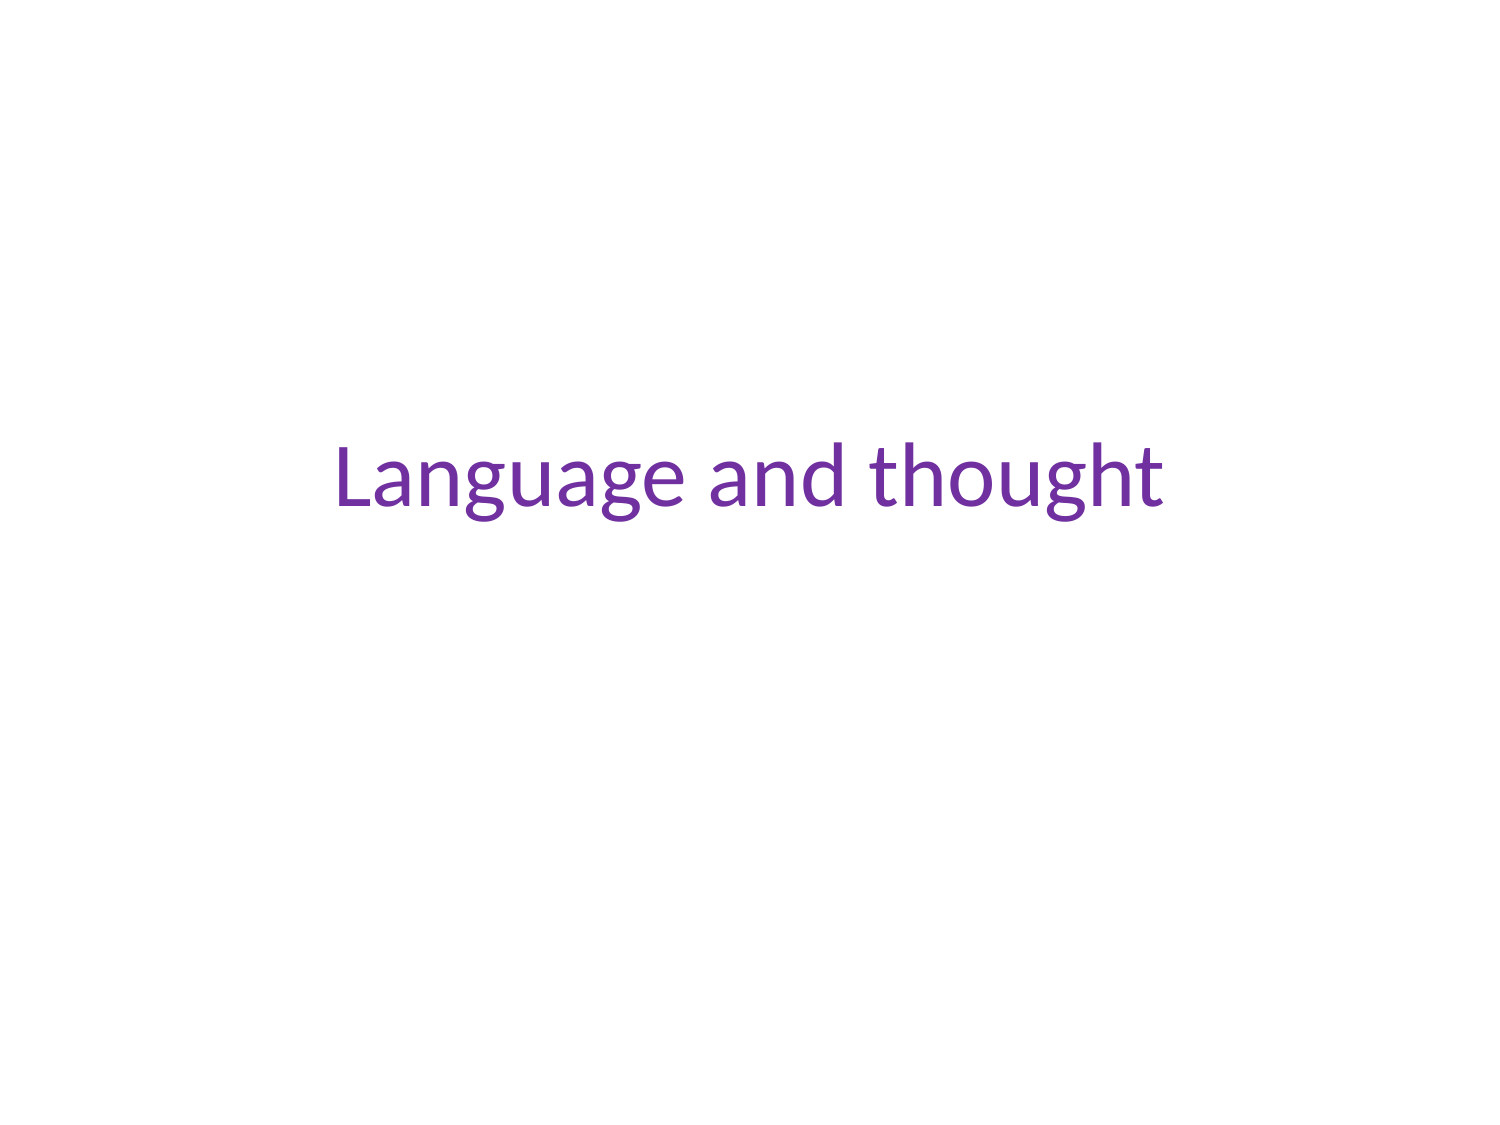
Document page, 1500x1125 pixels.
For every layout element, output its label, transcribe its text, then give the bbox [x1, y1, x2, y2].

title Language and thought [112, 349, 1388, 591]
